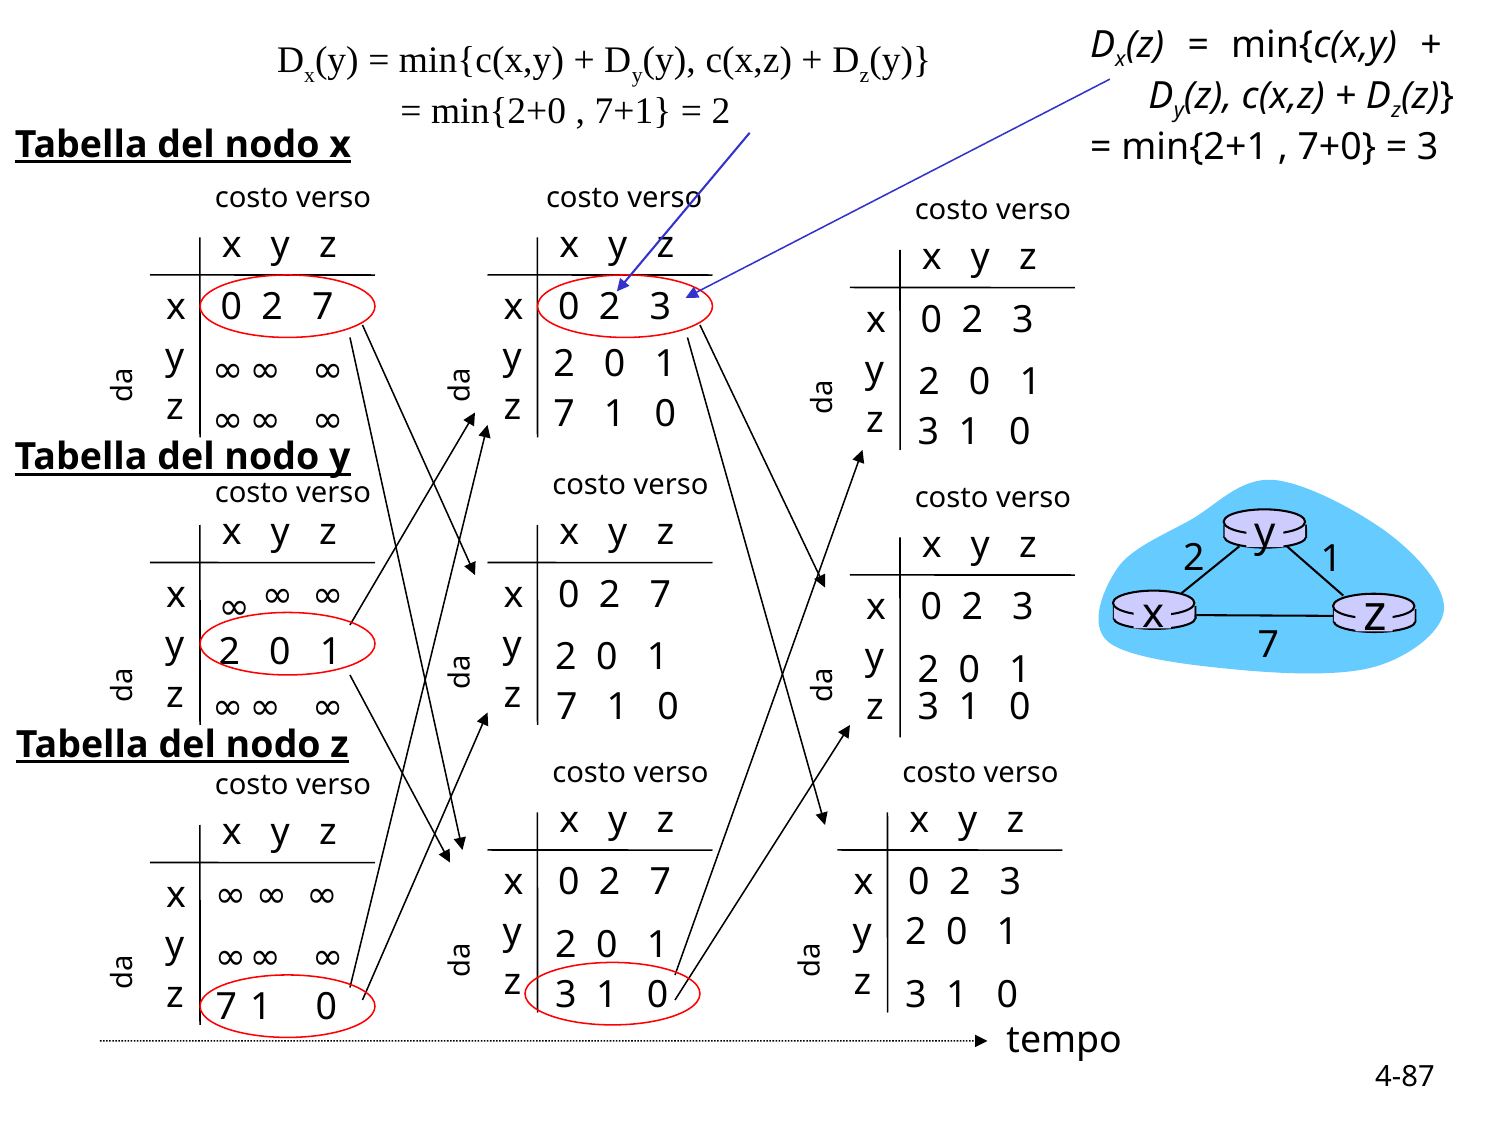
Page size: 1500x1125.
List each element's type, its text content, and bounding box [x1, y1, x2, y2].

text_box x y z [207, 221, 353, 273]
text_box 3 1 0 [650, 1013, 684, 1023]
text_box y [150, 324, 200, 385]
text_box 2 0 1 [903, 349, 1057, 410]
text_box [616, 132, 750, 292]
text_box [460, 541, 476, 575]
text_box ∞ [297, 337, 358, 387]
text_box costo verso [537, 745, 724, 796]
text_box 0 2 7 [205, 318, 247, 335]
text_box costo verso [531, 170, 717, 221]
text_box y [487, 324, 537, 385]
text_box 2 0 1 [538, 331, 692, 381]
text_box z [488, 949, 537, 1010]
text_box x [151, 274, 201, 335]
text_box [366, 712, 489, 992]
text_box x [851, 574, 901, 635]
text_box ∞ [358, 924, 363, 950]
text_box ∞ [353, 960, 358, 985]
text_box y [150, 612, 200, 673]
text_box 0 2 7 [328, 329, 349, 335]
text_box y [850, 337, 900, 398]
text_box Dx(y) = min{c(x,y) + Dy(y), c(x,z) + Dz(y)} = min{2+0 , 7+1} = 2 [262, 27, 956, 139]
text_box 0 2 3 [543, 319, 568, 331]
text_box da [95, 940, 146, 1005]
text_box x y z [544, 221, 674, 273]
slide_number 4-87 [1338, 1049, 1451, 1125]
text_box x [851, 287, 901, 348]
text_box da [795, 652, 846, 717]
text_box costo verso [887, 745, 1074, 796]
text_box Dx(z) = min{c(x,y) + Dy(z), c(x,z) + Dz(z)} = min{2+1 , 7+0} = 3 [1075, 12, 1479, 175]
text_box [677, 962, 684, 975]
text_box [351, 412, 475, 622]
text_box costo verso [537, 458, 724, 508]
text_box x y z [544, 796, 690, 848]
text_box [676, 450, 865, 972]
text_box 0 [300, 974, 352, 983]
text_box z [151, 374, 197, 424]
text_box y [837, 899, 887, 960]
text_box da [432, 352, 483, 417]
text_box 3 1 0 [890, 962, 1034, 1023]
text_box 7 1 0 [538, 381, 692, 442]
text_box 7 1 0 [541, 674, 694, 735]
text_box [689, 724, 850, 978]
text_box da [795, 365, 846, 430]
text_box [451, 797, 466, 850]
text_box x y z [634, 221, 690, 273]
text_box z [151, 662, 199, 712]
text_box ∞ [297, 924, 358, 975]
text_box x [488, 274, 539, 335]
text_box [200, 974, 376, 1038]
text_box 3 1 0 [540, 1012, 575, 1023]
text_box x [488, 849, 539, 910]
text_box [200, 612, 376, 675]
text_box 2 0 1 [540, 912, 684, 962]
text_box 3 1 0 [902, 674, 1046, 735]
text_box ∞ [197, 674, 234, 712]
text_box x [151, 562, 201, 623]
text_box [975, 1034, 988, 1048]
text_box ∞ [199, 924, 234, 985]
text_box [813, 784, 828, 826]
text_box 0 2 7 [543, 562, 687, 623]
text_box da [95, 653, 146, 712]
text_box 2 0 1 [540, 624, 684, 685]
text_box y [487, 899, 537, 960]
text_box ∞ [297, 680, 358, 712]
text_box ∞ [247, 562, 297, 574]
text_box z [851, 387, 899, 448]
text_box da [783, 927, 833, 992]
text_box ∞ [234, 337, 296, 387]
text_box x y z [894, 796, 1040, 848]
text_box costo verso [900, 183, 1087, 233]
text_box ∞ [234, 387, 296, 424]
text_box x [151, 862, 199, 912]
text_box [537, 274, 713, 338]
text_box costo verso [900, 470, 1087, 521]
text_box z [488, 374, 537, 435]
text_box [435, 834, 451, 863]
text_box [525, 962, 700, 1025]
text_box ∞ 2 0 1 [203, 574, 357, 634]
text_box [685, 79, 1110, 298]
text_box ∞ [297, 562, 358, 611]
text_box y [150, 912, 200, 973]
text_box 0 2 3 [893, 849, 1037, 910]
text_box x [488, 562, 539, 623]
text_box ∞ [234, 680, 296, 712]
text_box ∞ [234, 924, 296, 975]
text_box x [838, 849, 889, 910]
text_box 0 2 3 [632, 274, 687, 283]
text_box z [838, 949, 887, 1010]
text_box tempo [991, 1007, 1137, 1068]
text_box Tabella del nodo y [0, 424, 366, 485]
text_box z [151, 962, 199, 1023]
text_box Tabella del nodo x [0, 112, 367, 173]
text_box costo verso [677, 172, 718, 221]
text_box ∞ ∞ ∞ [199, 862, 363, 923]
text_box x y z [207, 517, 353, 560]
text_box y [850, 624, 900, 685]
text_box 0 [328, 1028, 353, 1035]
text_box ∞ [354, 674, 358, 687]
text_box 2 0 1 [902, 637, 1046, 674]
text_box 7 [200, 974, 235, 1001]
text_box [200, 274, 376, 338]
text_box z [488, 662, 537, 723]
text_box costo verso [200, 466, 387, 517]
text_box ∞ [358, 939, 363, 985]
text_box Tabella del nodo z [1, 712, 364, 773]
text_box 3 1 0 [902, 399, 1046, 460]
text_box da [432, 927, 483, 992]
text_box x y z [907, 521, 1053, 573]
text_box da [432, 640, 483, 705]
text_box [816, 573, 826, 588]
text_box 0 2 7 [205, 274, 284, 294]
text_box ∞ [197, 337, 234, 387]
text_box ∞ 2 0 1 [203, 653, 357, 680]
text_box x y z [544, 508, 690, 560]
text_box 0 2 7 [291, 274, 349, 283]
text_box costo verso [200, 170, 387, 221]
text_box da [95, 352, 146, 417]
text_box ∞ [297, 387, 358, 424]
text_box [350, 424, 491, 984]
text_box 7 [200, 1011, 235, 1035]
text_box 0 2 3 [543, 274, 621, 294]
text_box 0 2 7 [543, 849, 687, 910]
text_box 0 2 3 [905, 574, 1049, 635]
text_box ∞ [197, 387, 234, 424]
text_box 3 1 0 [630, 962, 679, 971]
text_box x y z [907, 233, 1053, 285]
text_box y [487, 612, 537, 673]
text_box costo verso [200, 758, 387, 808]
text_box 1 [235, 974, 282, 980]
text_box 2 0 1 [890, 899, 1034, 960]
text_box 0 2 3 [905, 287, 1049, 348]
text_box x y z [207, 808, 353, 860]
text_box 3 1 0 [540, 962, 595, 975]
text_box z [851, 674, 899, 735]
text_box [1087, 477, 1447, 677]
